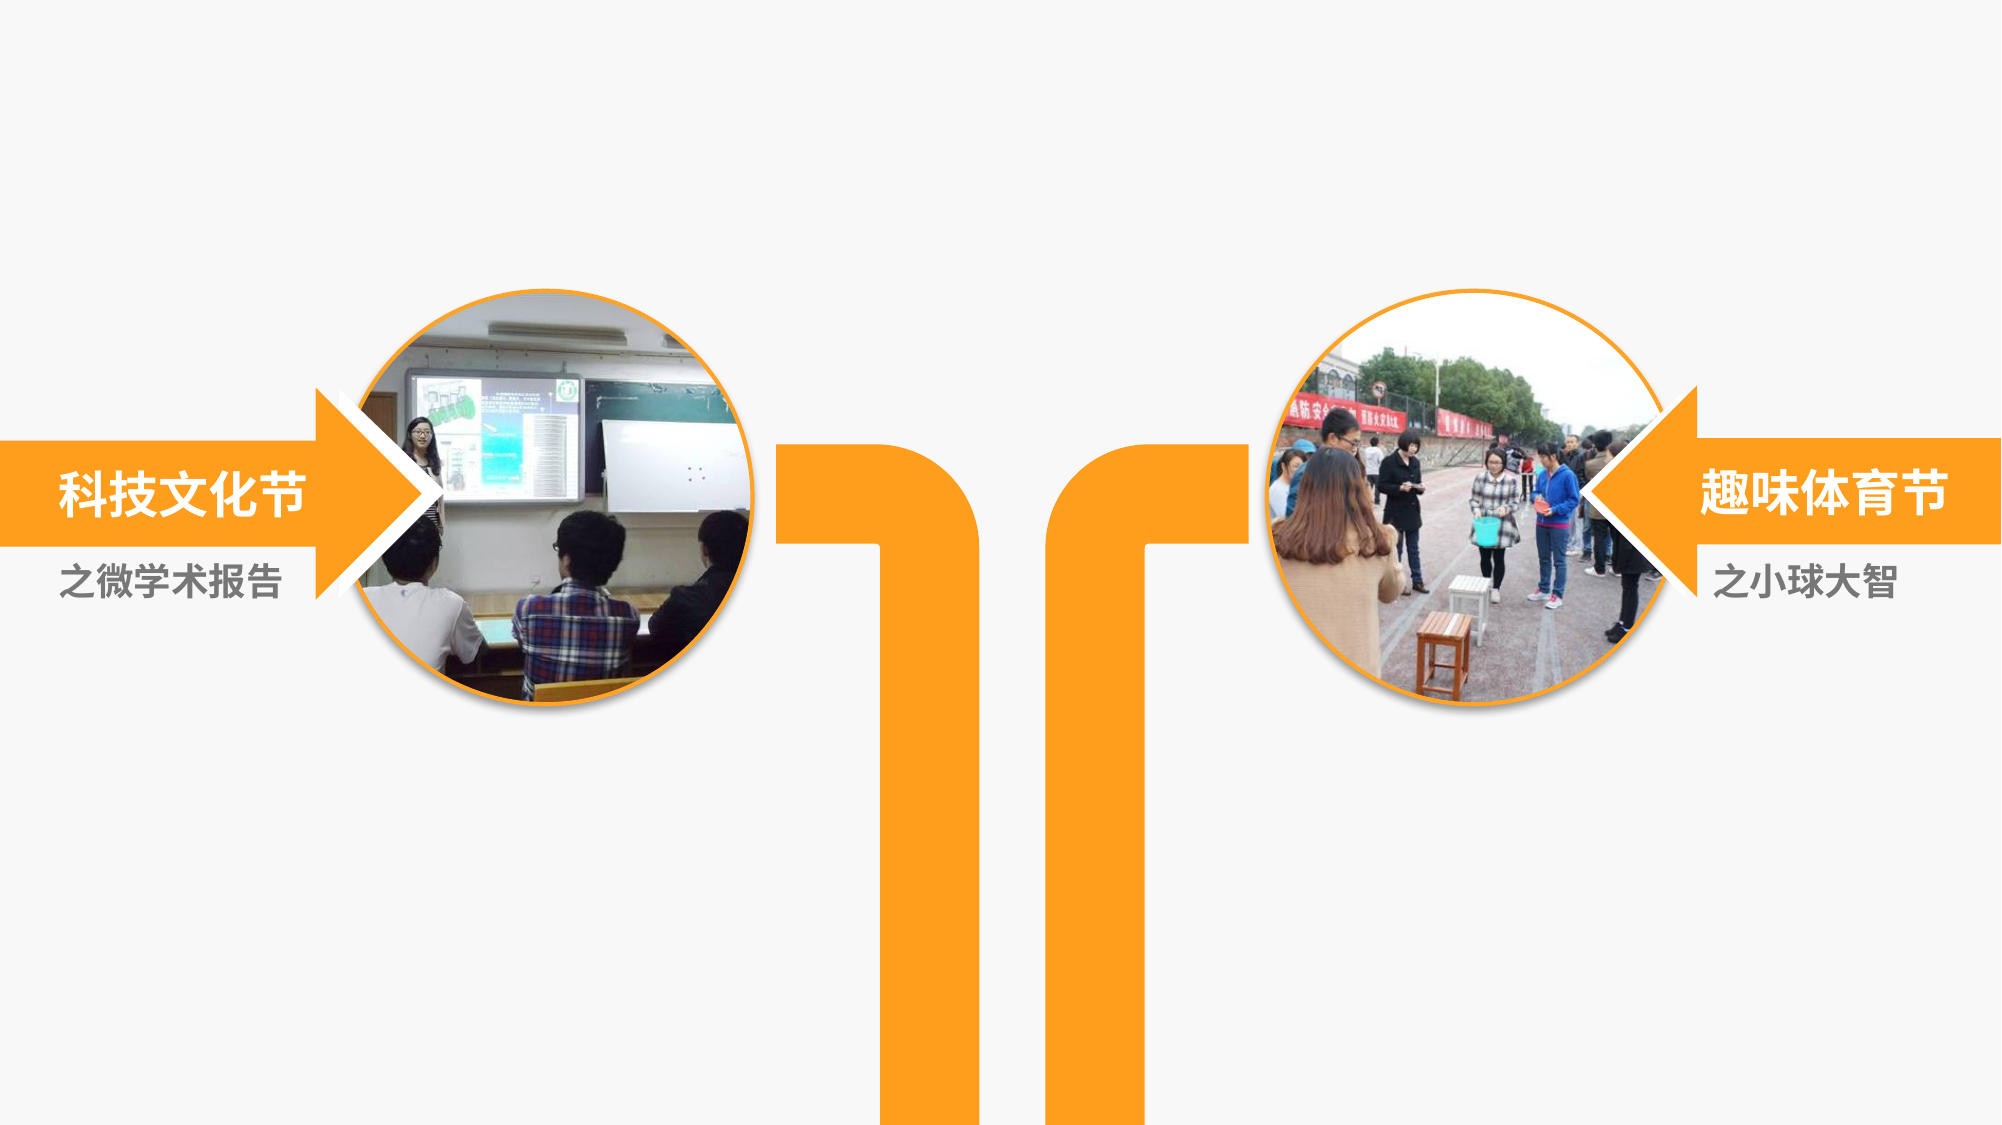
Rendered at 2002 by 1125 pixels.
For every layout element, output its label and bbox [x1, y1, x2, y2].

text_box [0, 387, 422, 600]
text_box [1266, 290, 1686, 705]
text_box [338, 290, 753, 705]
text_box [1590, 385, 2001, 612]
text_box [775, 444, 1249, 1125]
text_box [0, 0, 2001, 1125]
